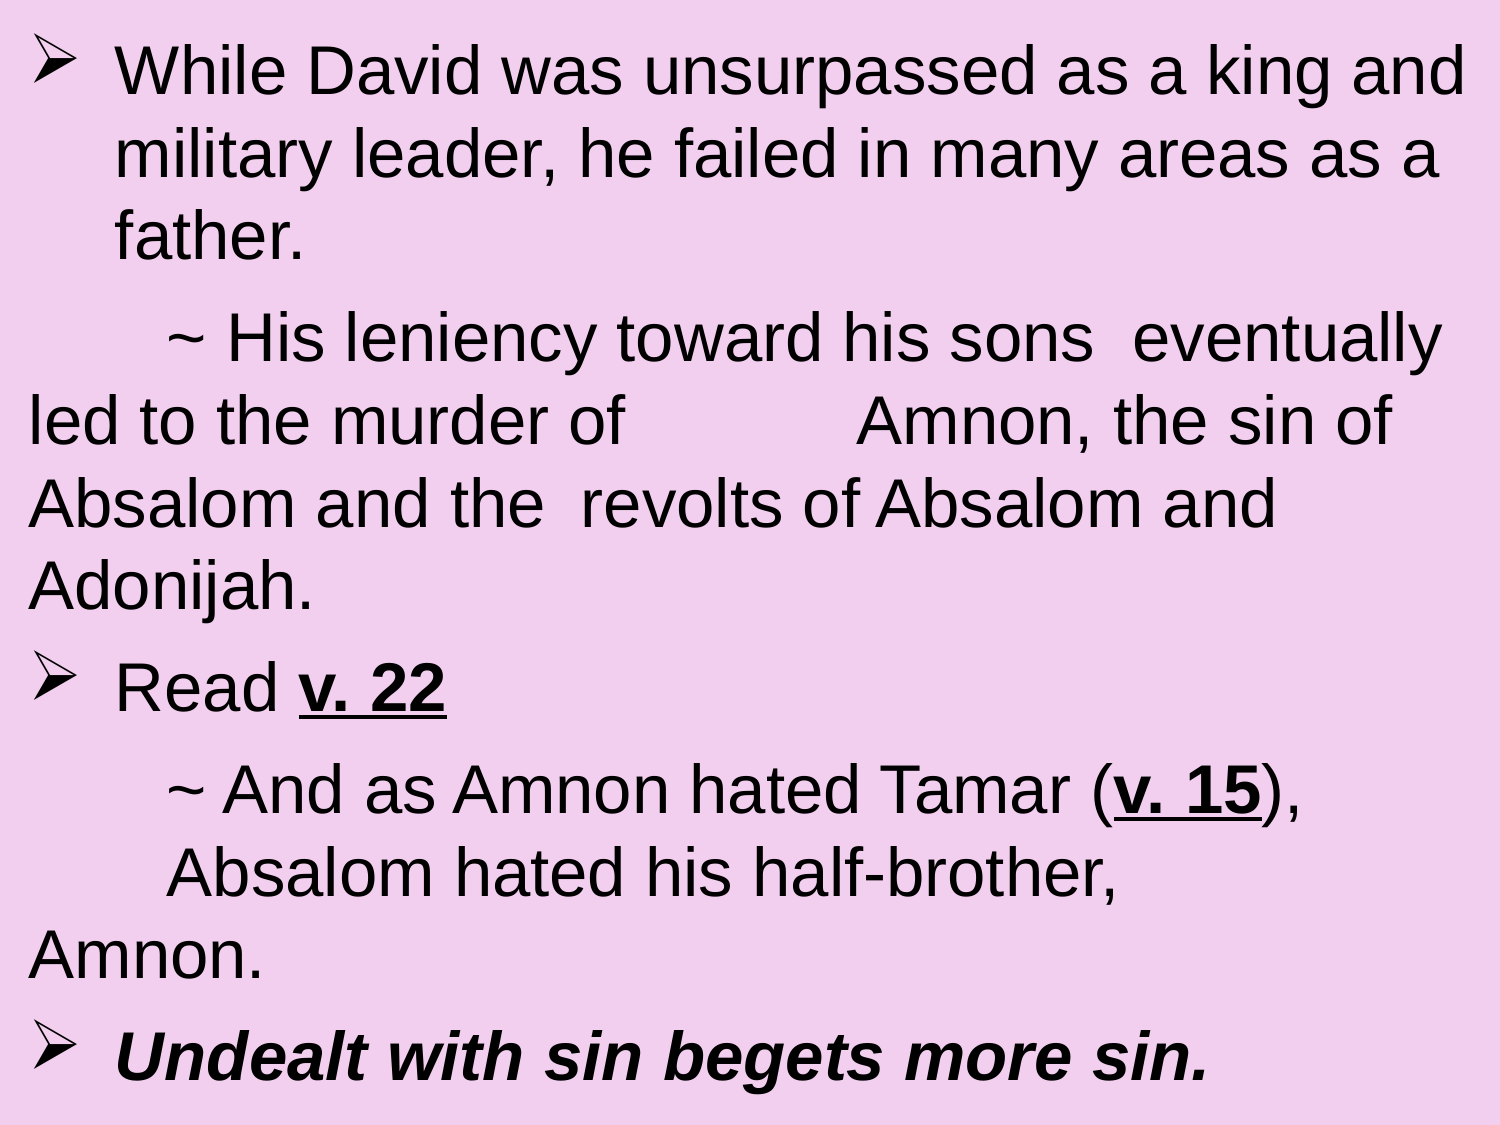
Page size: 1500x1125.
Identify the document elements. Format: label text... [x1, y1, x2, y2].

subtitle While David was unsurpassed as a king and military leader, he failed in many areas as a father. ~ His leniency toward his sons eventually led to the murder of Amnon, the sin of Absalom and the revolts of Absalom and Adonijah. Read v. 22 ~ And as Amnon hated Tamar (v. 15), Absalom hated his half-brother, Amnon. Undealt with sin begets more sin. [13, 17, 1487, 1108]
